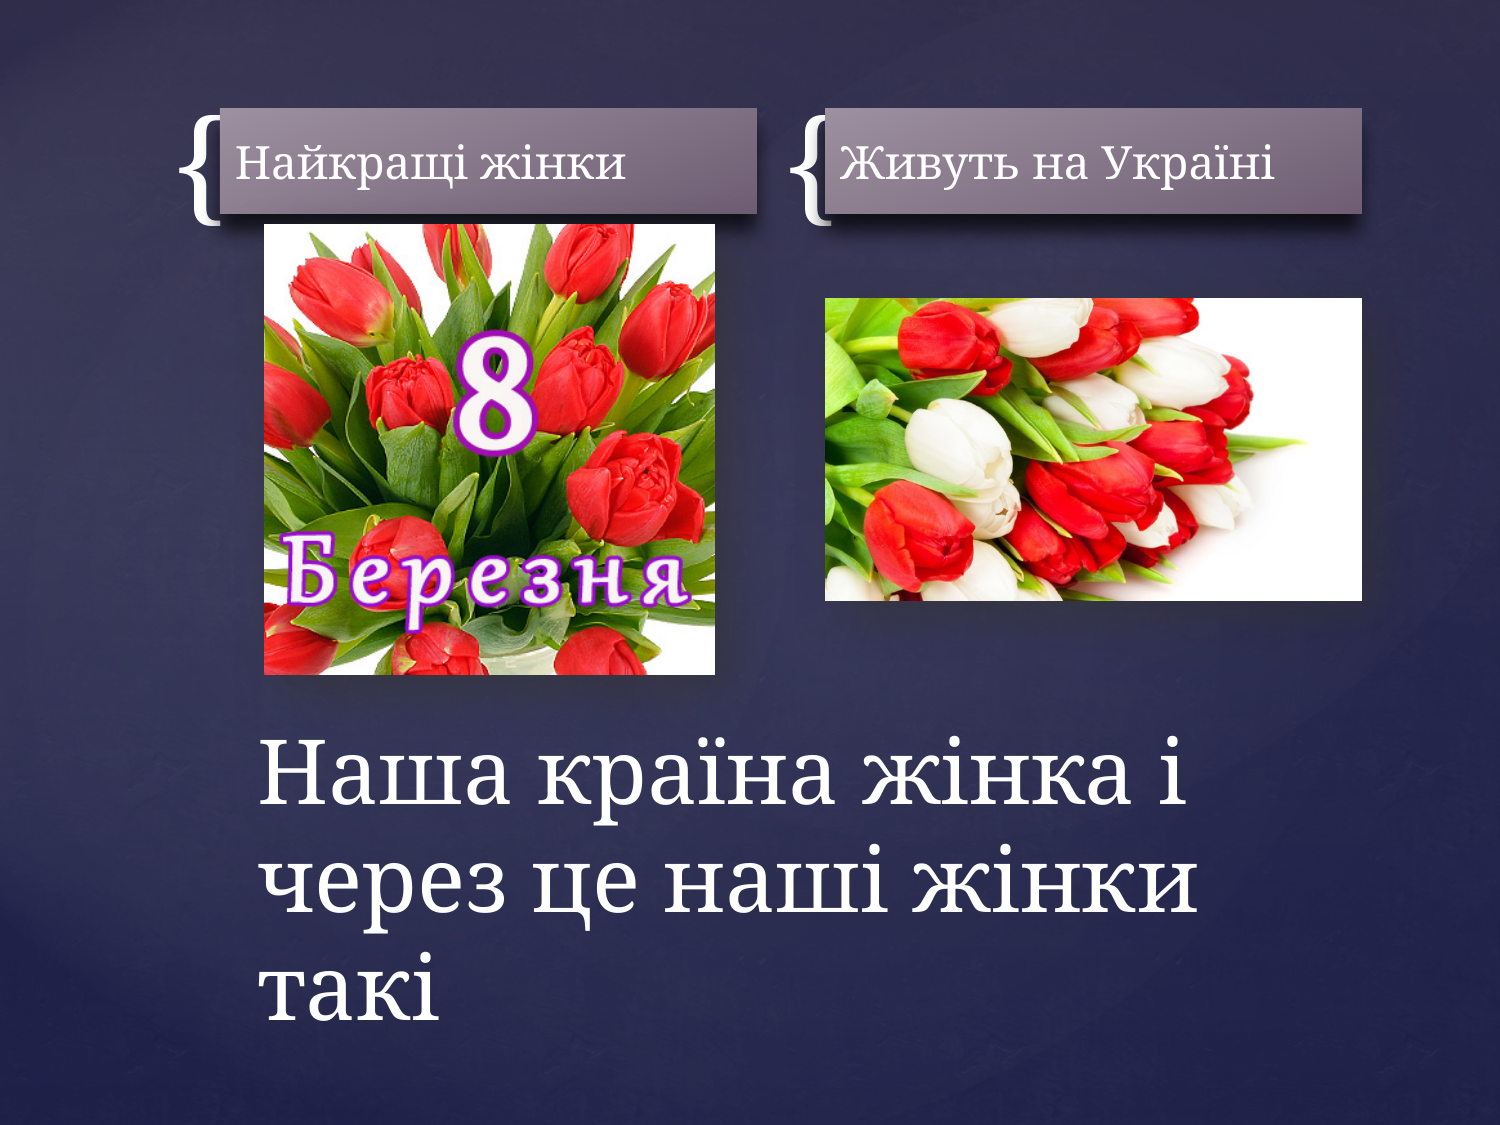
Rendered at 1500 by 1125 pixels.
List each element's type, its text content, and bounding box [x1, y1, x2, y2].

title Наша країна жінка і через це наші жінки такі [242, 704, 1311, 1046]
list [263, 224, 715, 676]
list Живуть на Україні [825, 108, 1362, 214]
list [824, 298, 1363, 602]
list Найкращі жінки [219, 108, 757, 214]
